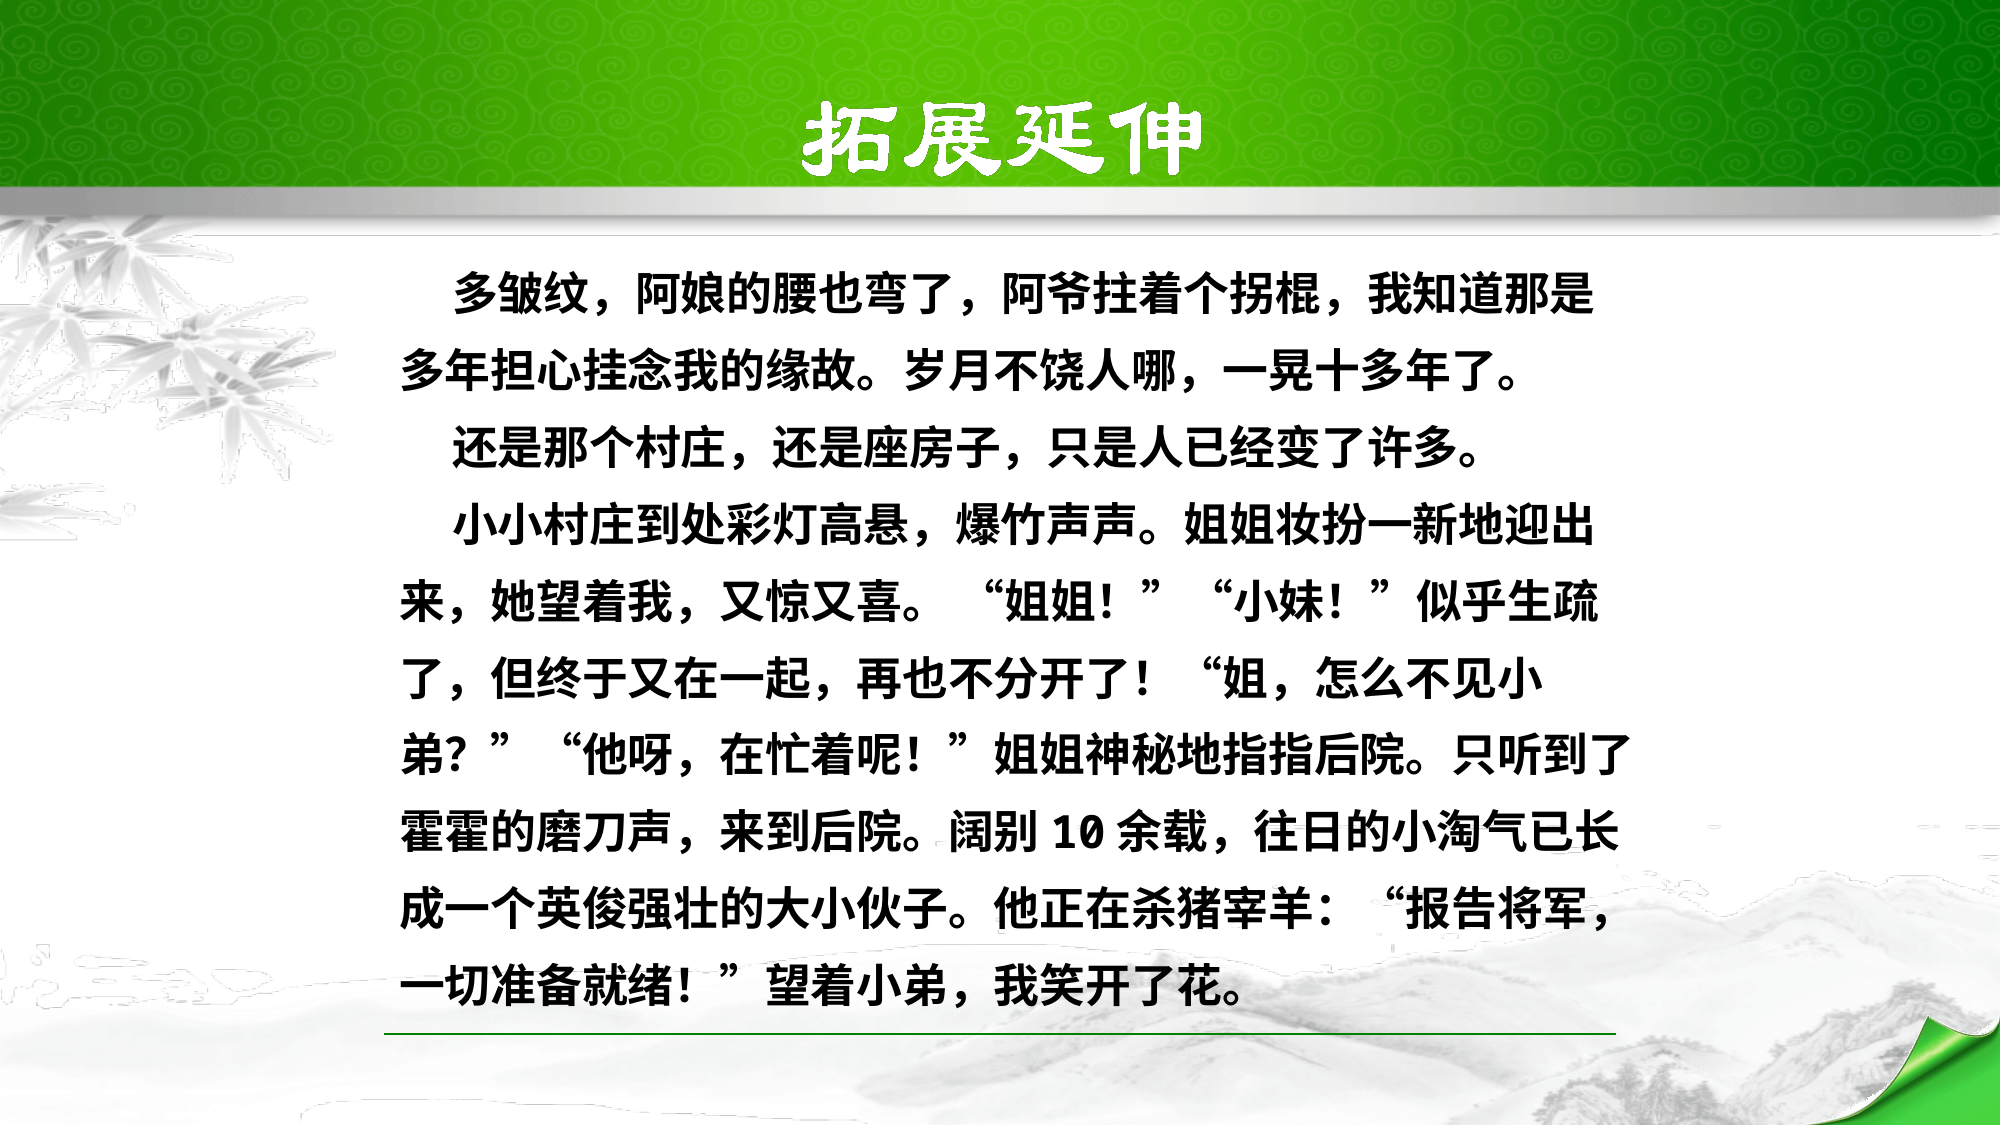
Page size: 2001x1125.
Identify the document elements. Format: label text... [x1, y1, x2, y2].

picture [0, 779, 2000, 1125]
text_box 多皱纹，阿娘的腰也弯了，阿爷拄着个拐棍，我知道那是多年担心挂念我的缘故。岁月不饶人哪，一晃十多年了。 还是那个村庄，还是座房子，只是人已经变了许多。 小小村庄到处彩灯高悬，爆竹声声。姐姐妆扮一新地迎出来，她望着我，又惊又喜。 “姐姐！”“小妹！”似乎生疏了，但终于又在一起，再也不分开了！“姐，怎么不见小弟？”“他呀，在忙着呢！”姐姐神秘地指指后院。只听到了霍霍的磨刀声，来到后院。阔别10余载，往日的小淘气已长成一个英俊强壮的大小伙子。他正在杀猪宰羊：“报告将军，一切准备就绪！”望着小弟，我笑开了花。 [384, 581, 1650, 776]
picture [0, 0, 2000, 570]
